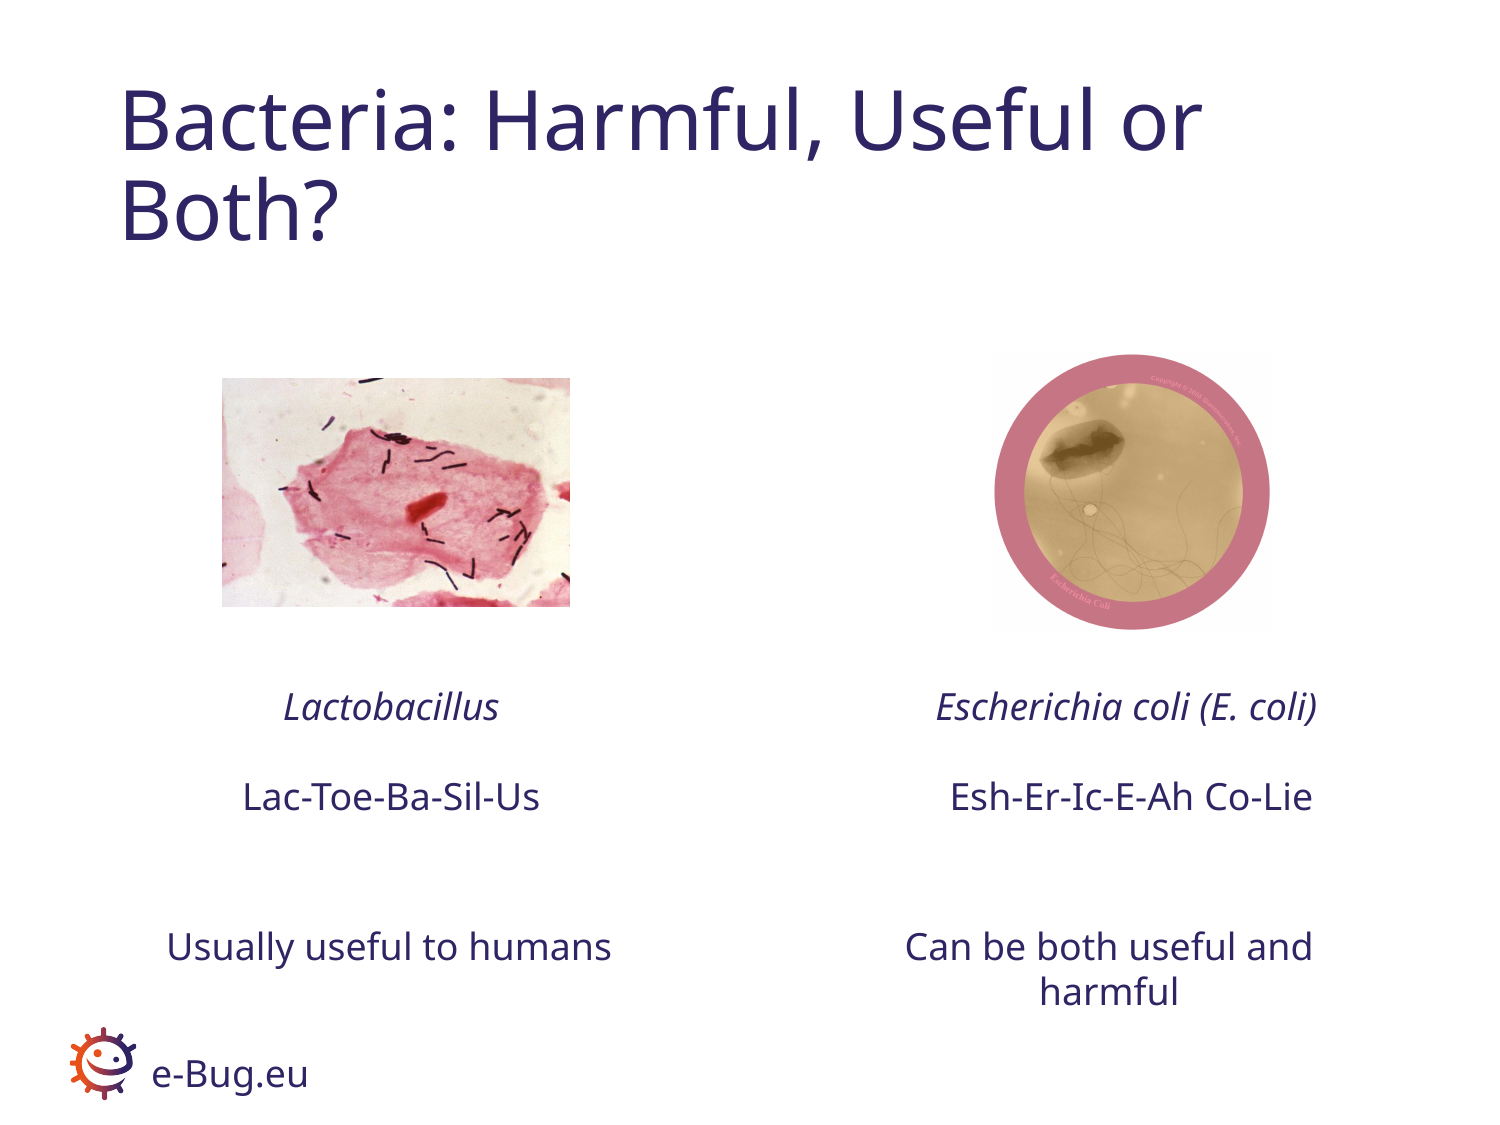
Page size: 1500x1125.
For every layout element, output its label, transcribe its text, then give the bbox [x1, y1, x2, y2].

title Bacteria: Harmful, Useful or Both? [103, 59, 1459, 278]
picture [69, 1027, 137, 1103]
text_box Escherichia coli (E. coli) Esh-Er-Ic-E-Ah Co-Lie [920, 675, 1343, 826]
footer e-Bug.eu [136, 1042, 643, 1103]
text_box Lactobacillus Lac-Toe-Ba-Sil-Us [179, 675, 614, 826]
picture [991, 351, 1273, 633]
text_box Can be both useful and harmful [831, 915, 1388, 1020]
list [222, 377, 570, 607]
text_box Usually useful to humans [130, 915, 649, 975]
